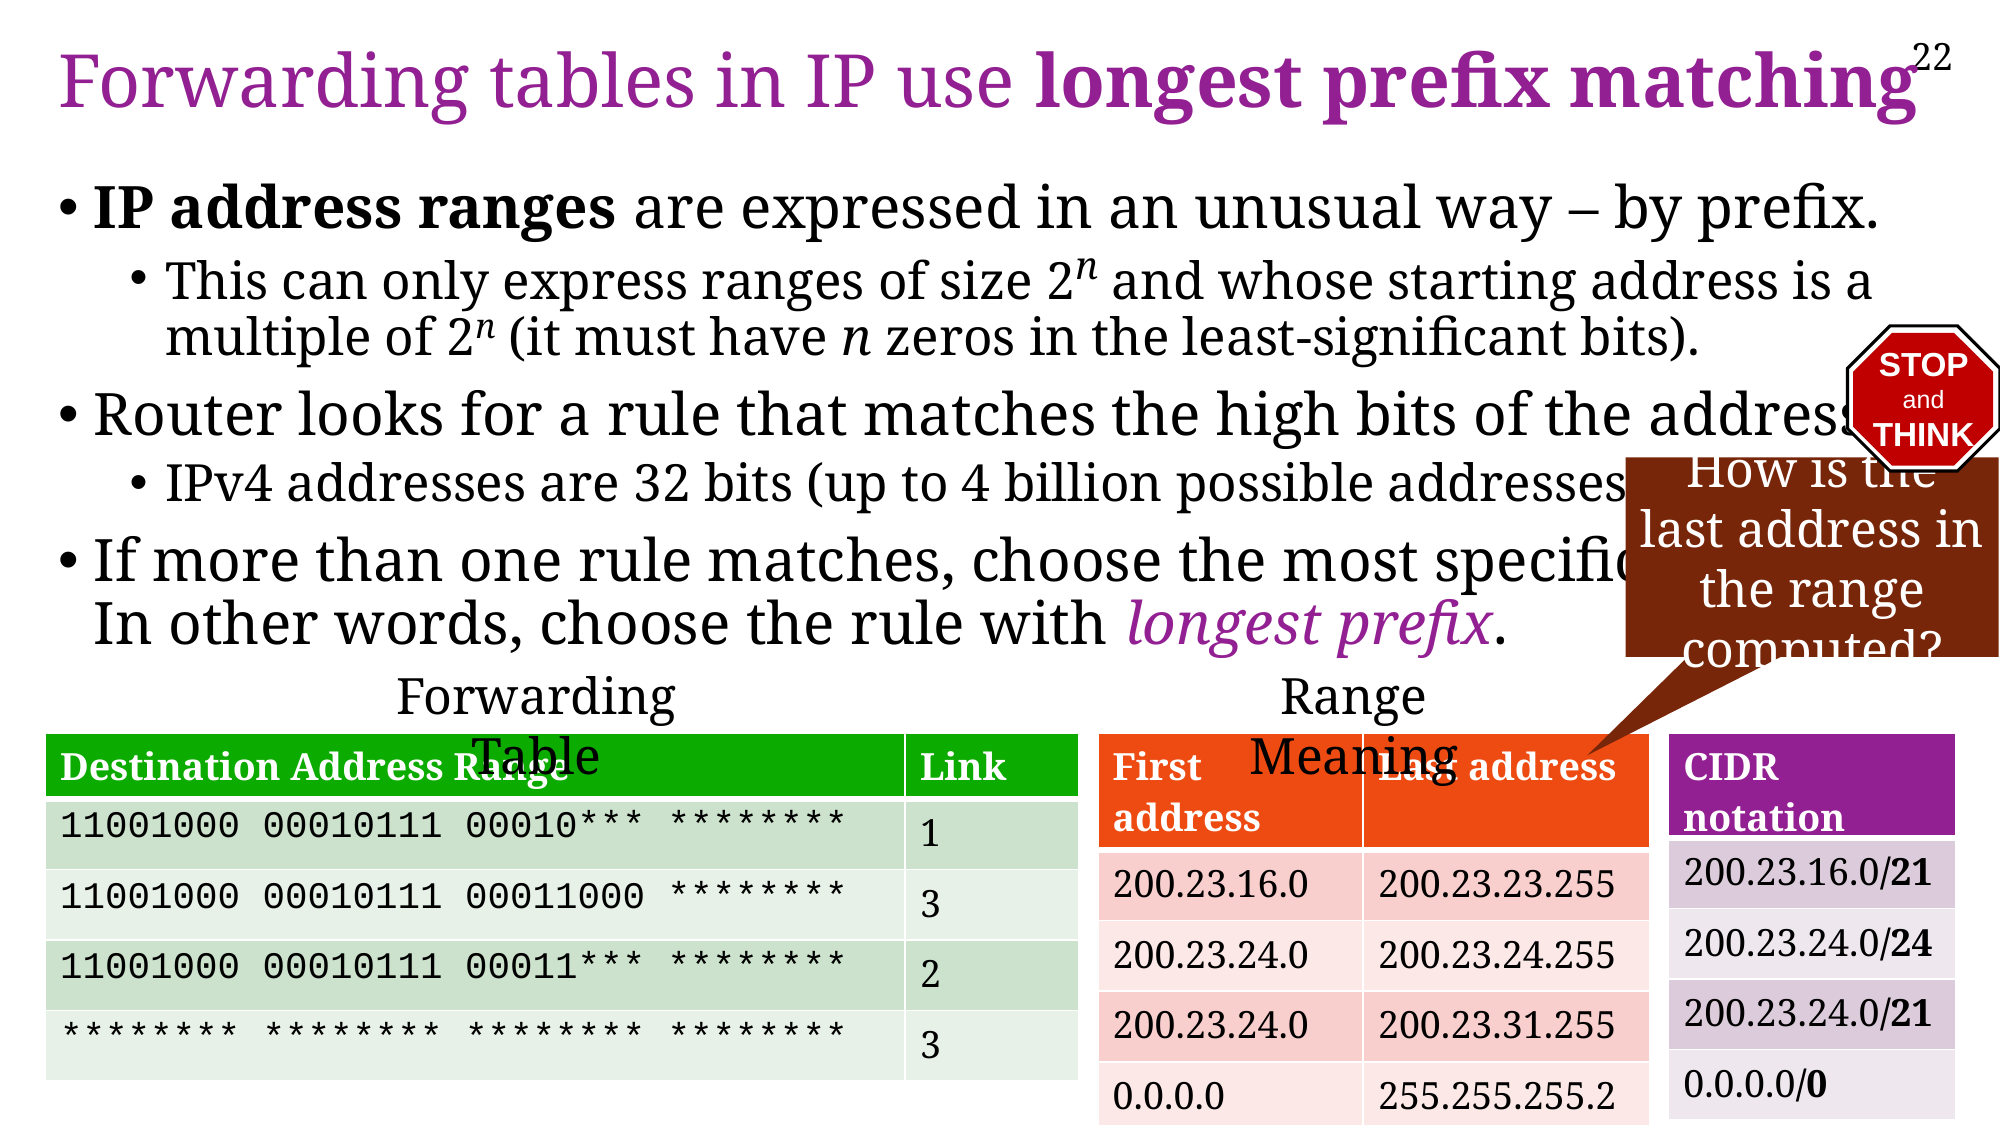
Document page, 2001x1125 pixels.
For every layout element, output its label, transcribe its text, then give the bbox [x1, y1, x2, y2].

table_cell 200.23.24.0 [1099, 992, 1362, 1061]
table_cell ******** ******** ******** ******** [46, 1011, 904, 1080]
table_cell 11001000 00010111 00011000 ******** [46, 870, 904, 939]
title Forwarding tables in IP use longest prefix matching [43, 25, 1953, 142]
table_cell 200.23.24.0/24 [1669, 909, 1955, 978]
table_cell 0.0.0.0/0 [1669, 1050, 1955, 1119]
table_header First address [1099, 734, 1362, 847]
table_cell 200.23.24.255 [1364, 921, 1649, 990]
table_cell 200.23.23.255 [1364, 853, 1649, 920]
table_cell 255.255.255.255 [1364, 1063, 1649, 1125]
table_header Destination Address Range [46, 734, 904, 796]
table_cell 3 [906, 1011, 1078, 1080]
text_box Forwarding Table [348, 656, 725, 792]
table_cell 200.23.24.0 [1099, 921, 1362, 990]
text_box Range Meaning [1172, 656, 1535, 792]
text_box How is the last address in the range computed? [1586, 456, 2000, 757]
table_cell 11001000 00010111 00010*** ******** [46, 802, 904, 869]
table_header Link [906, 734, 1078, 796]
table_cell 0.0.0.0 [1099, 1063, 1362, 1125]
table_cell 3 [906, 870, 1078, 939]
table_cell 200.23.16.0/21 [1669, 841, 1955, 908]
table_cell 2 [906, 941, 1078, 1010]
table_cell 200.23.16.0 [1099, 853, 1362, 920]
table_header Last address [1364, 734, 1649, 847]
table_cell 200.23.24.0/21 [1669, 980, 1955, 1049]
table_cell 200.23.31.255 [1364, 992, 1649, 1061]
list IP address ranges are expressed in an unusual way – by prefix. This can only express ranges of size 2n and whose starting address is a multiple of 2n (it must have n zeros in the least-significant bits). Router looks for a rule that matches the high bits of the address. IPv4 addresses are 32 bits (up to 4 billion possible addresses) If more than one rule matches, choose the most specific one. In other words, choose the rule with longest prefix. [43, 170, 1953, 675]
table_cell 11001000 00010111 00011*** ******** [46, 941, 904, 1010]
table_header CIDR notation [1669, 734, 1955, 835]
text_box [1847, 325, 2000, 471]
table_cell 1 [906, 802, 1078, 869]
